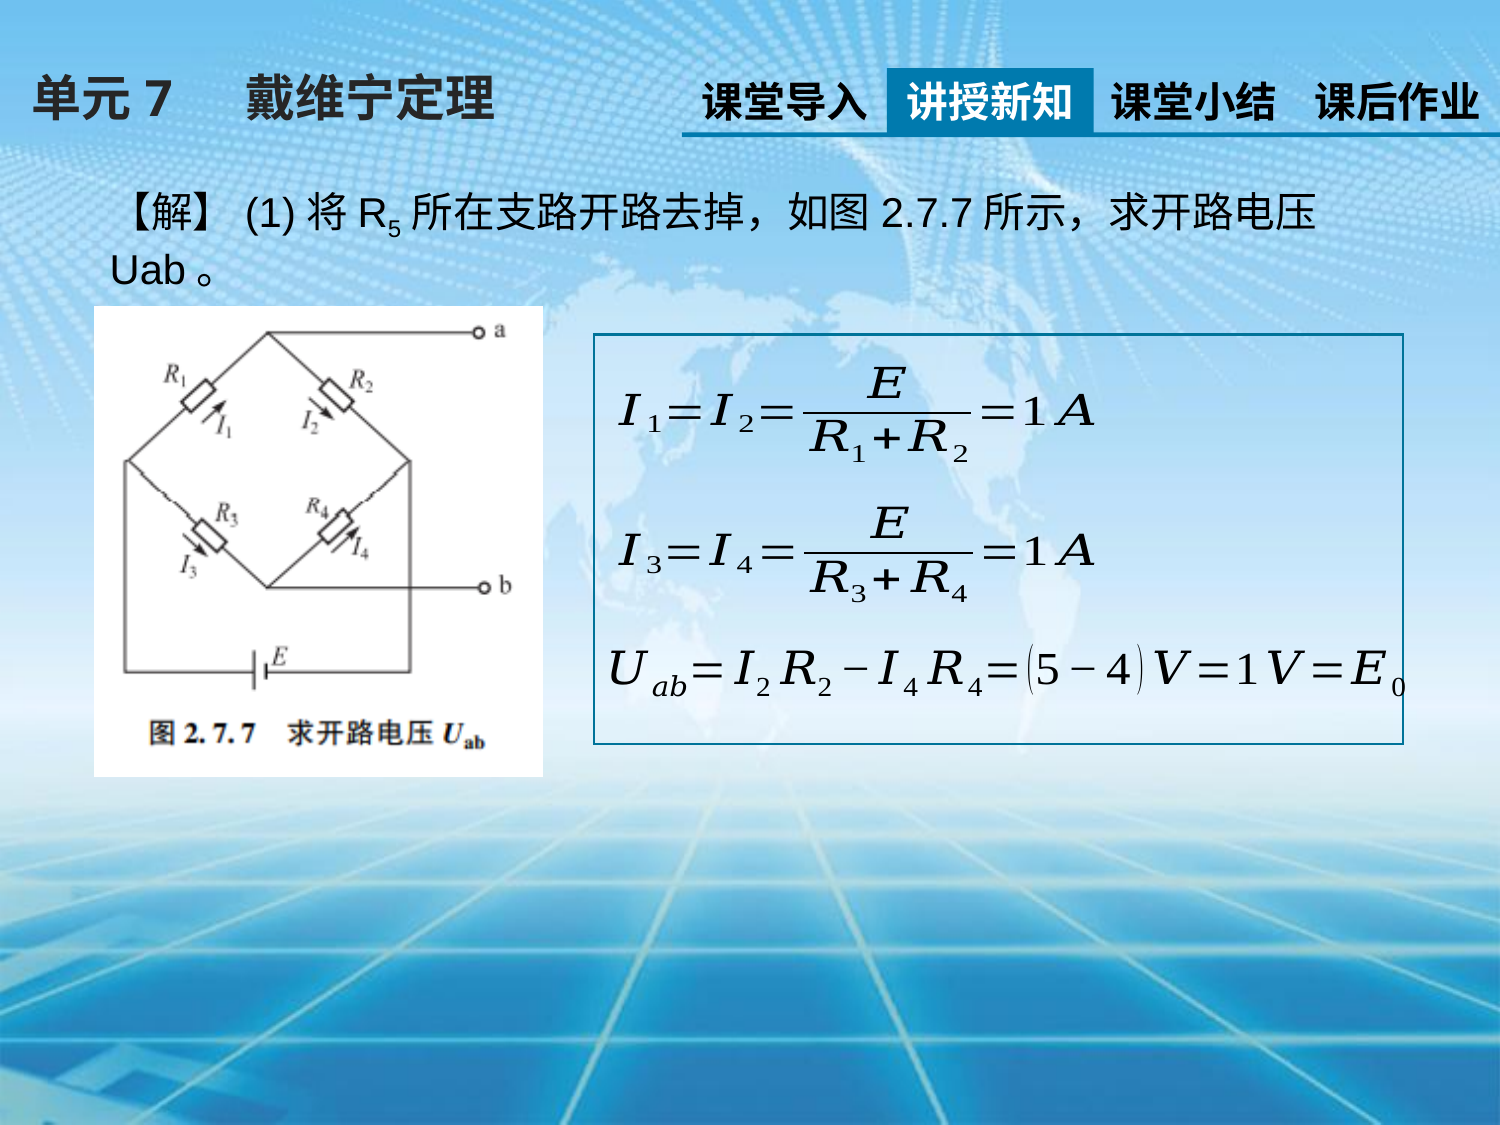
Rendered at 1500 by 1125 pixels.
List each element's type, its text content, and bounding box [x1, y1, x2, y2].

text_box 【解】(1)将R5所在支路开路去掉，如图2.7.7所示，求开路电压Uab。 [94, 178, 1374, 301]
picture [0, 0, 1500, 1125]
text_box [16, 59, 1500, 135]
text_box [99, 177, 1407, 253]
text_box [593, 333, 1404, 745]
